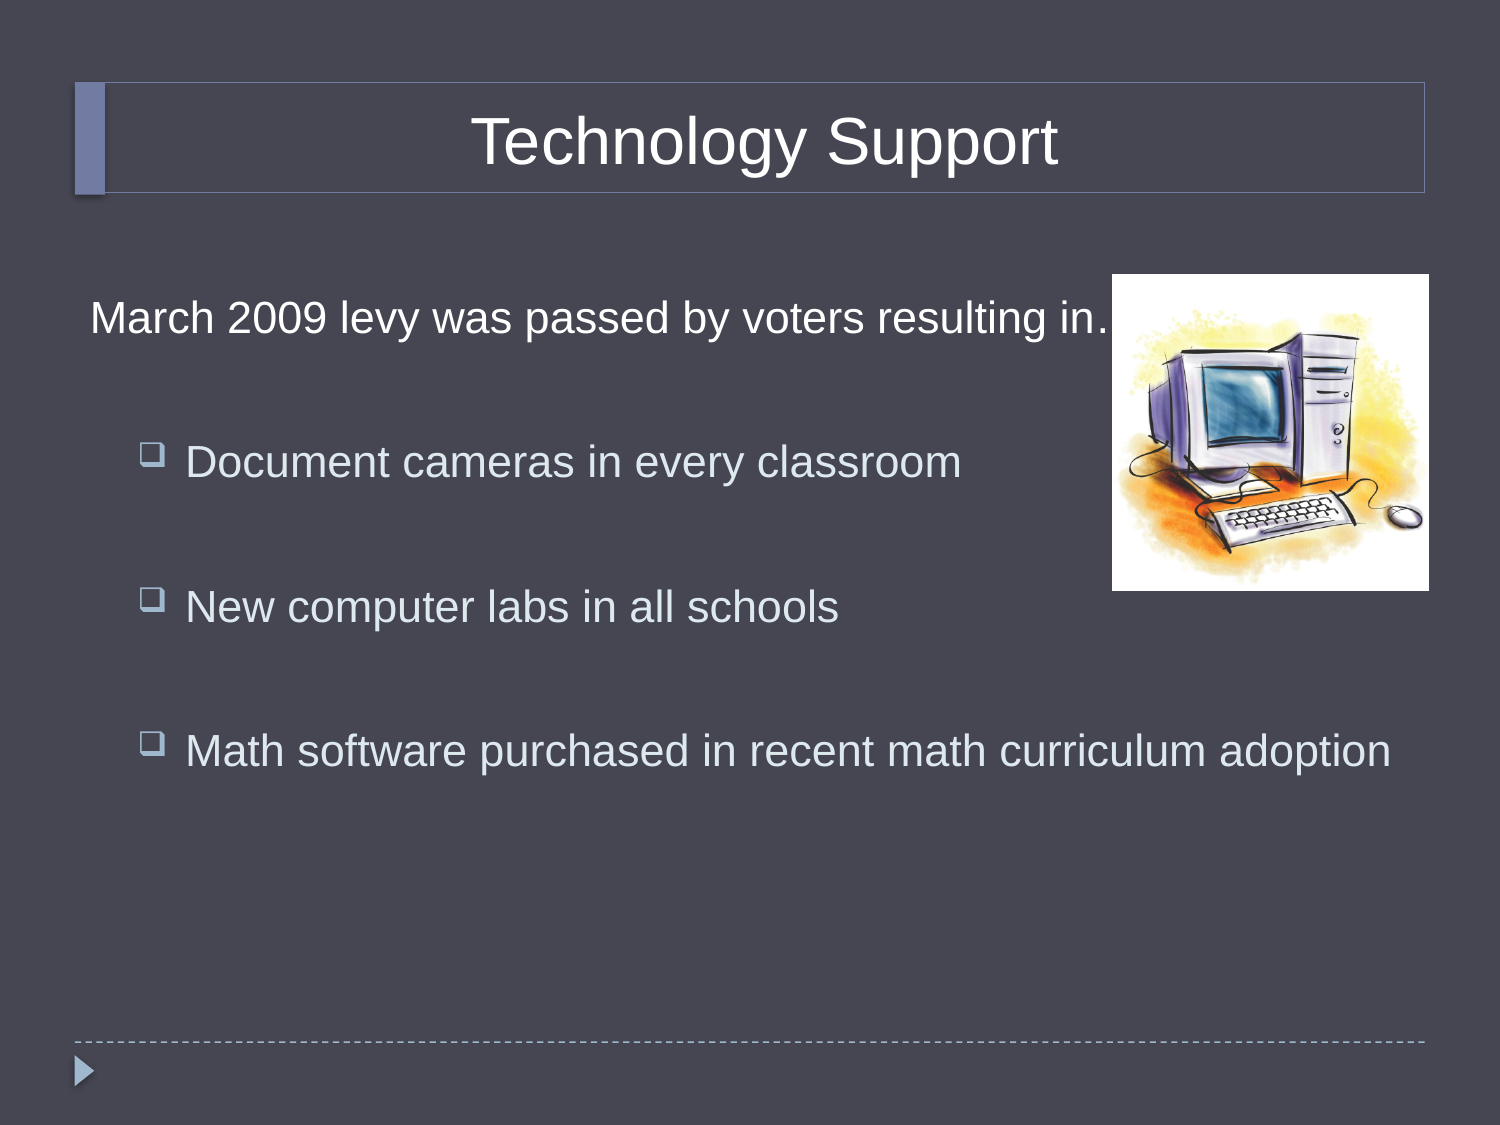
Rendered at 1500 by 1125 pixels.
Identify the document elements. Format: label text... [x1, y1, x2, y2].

title Technology Support [75, 82, 1425, 193]
list March 2009 levy was passed by voters resulting in… Document cameras in every classroom New computer labs in all schools Math software purchased in recent math curriculum adoption [75, 200, 1425, 850]
picture [1112, 274, 1429, 591]
